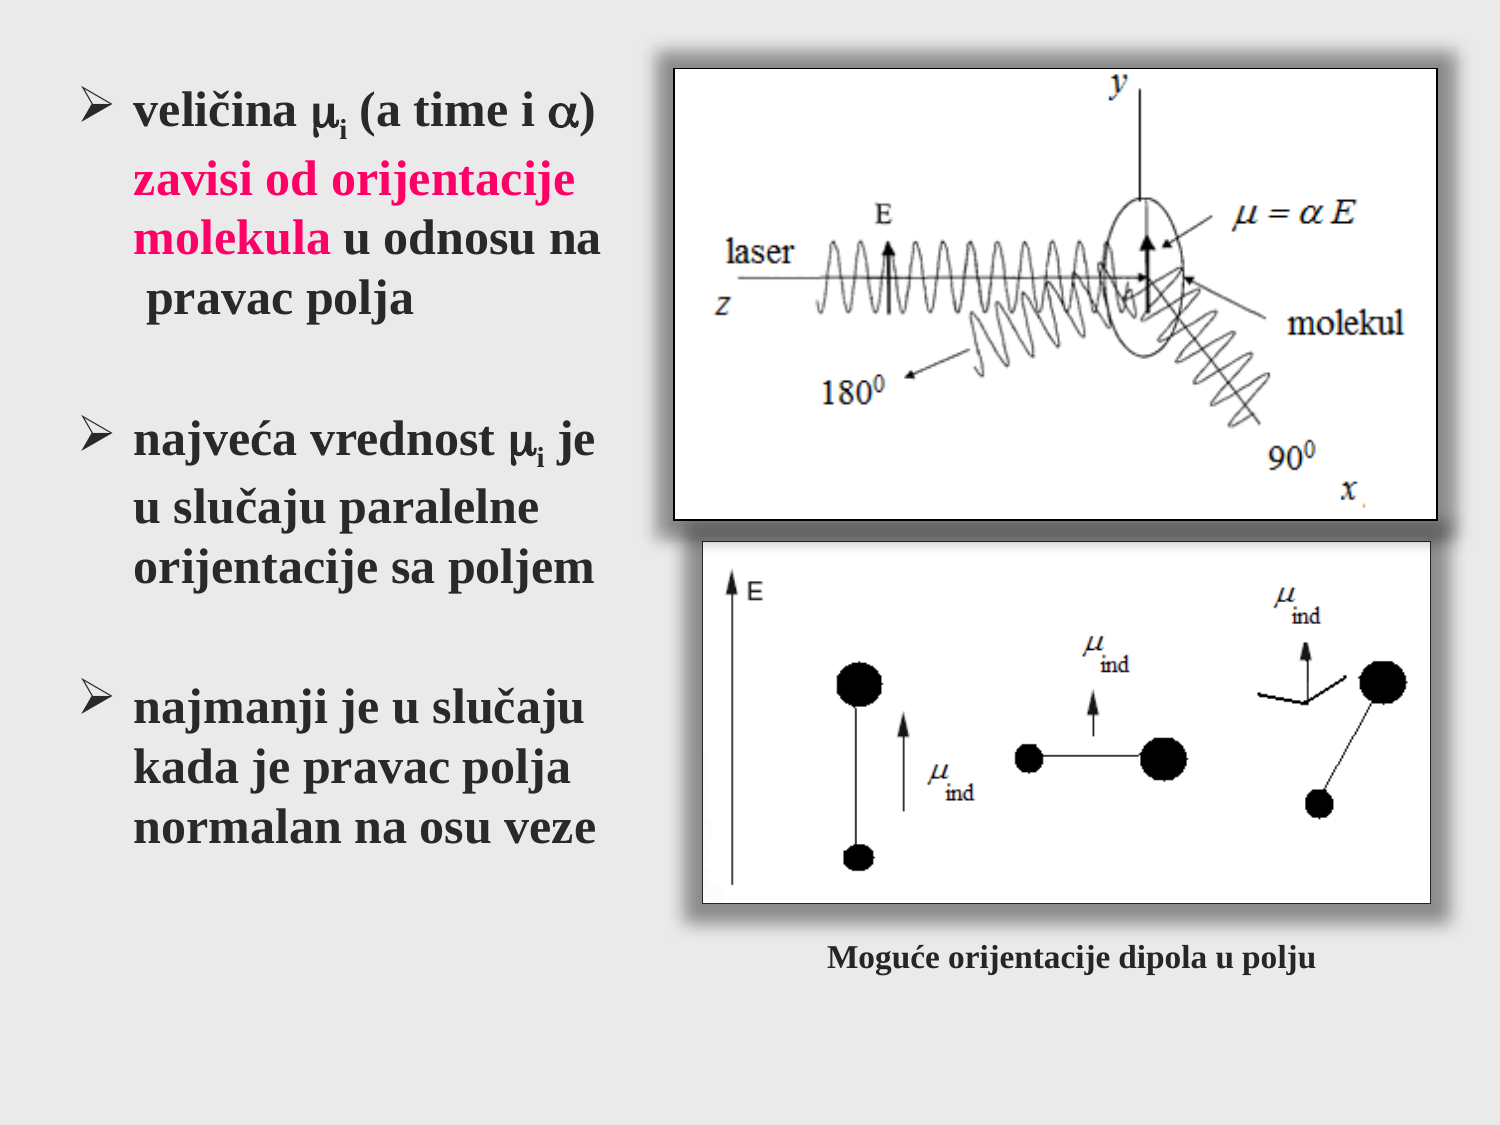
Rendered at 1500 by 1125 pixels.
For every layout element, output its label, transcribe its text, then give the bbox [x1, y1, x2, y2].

list veličina i (a time i ) zavisi od orijentacije molekula u odnosu na pravac polja najveća vrednost i je u slučaju paralelne orijentacije sa poljem najmanji je u slučaju kada je pravac polja normalan na osu veze [62, 69, 625, 962]
picture [674, 68, 1437, 520]
text_box Moguće orijentacije dipola u polju [812, 936, 1350, 983]
picture [701, 540, 1431, 904]
